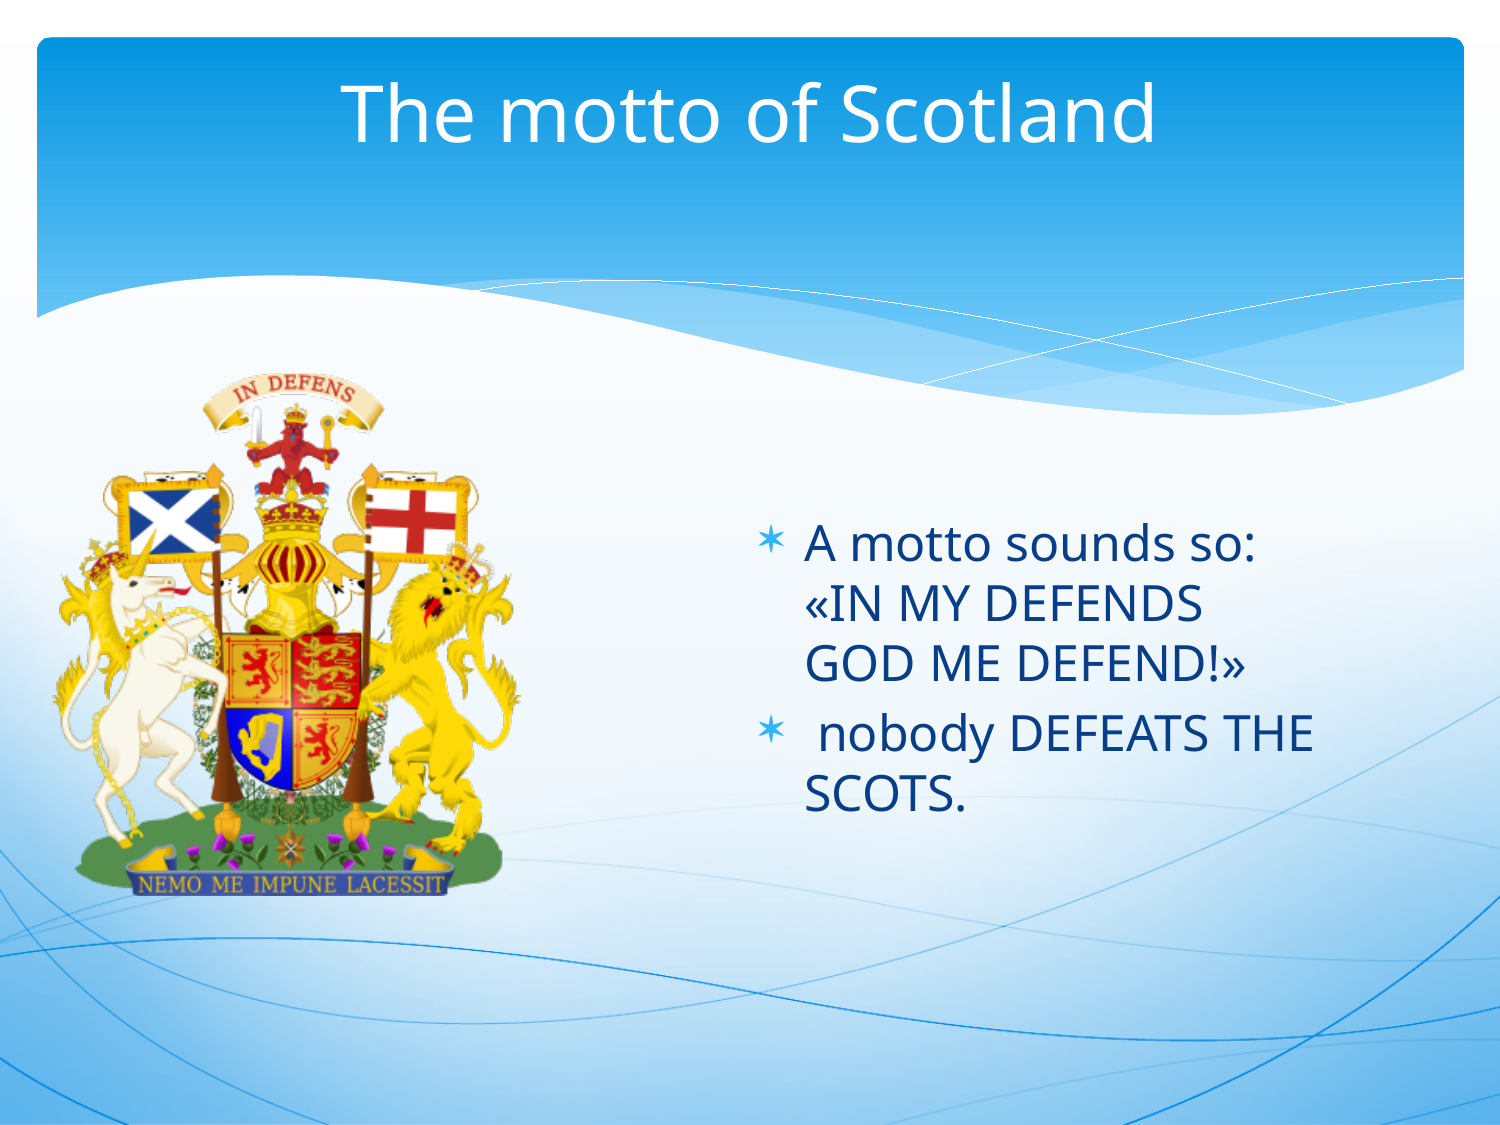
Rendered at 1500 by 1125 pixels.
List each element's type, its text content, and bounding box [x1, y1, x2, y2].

title The motto of Scotland [75, 55, 1425, 261]
list A motto sounds so: «IN MY DEFENDS GOD ME DEFEND!» nobody DEFEATS THE SCOTS. [744, 503, 1340, 863]
picture [51, 373, 522, 896]
